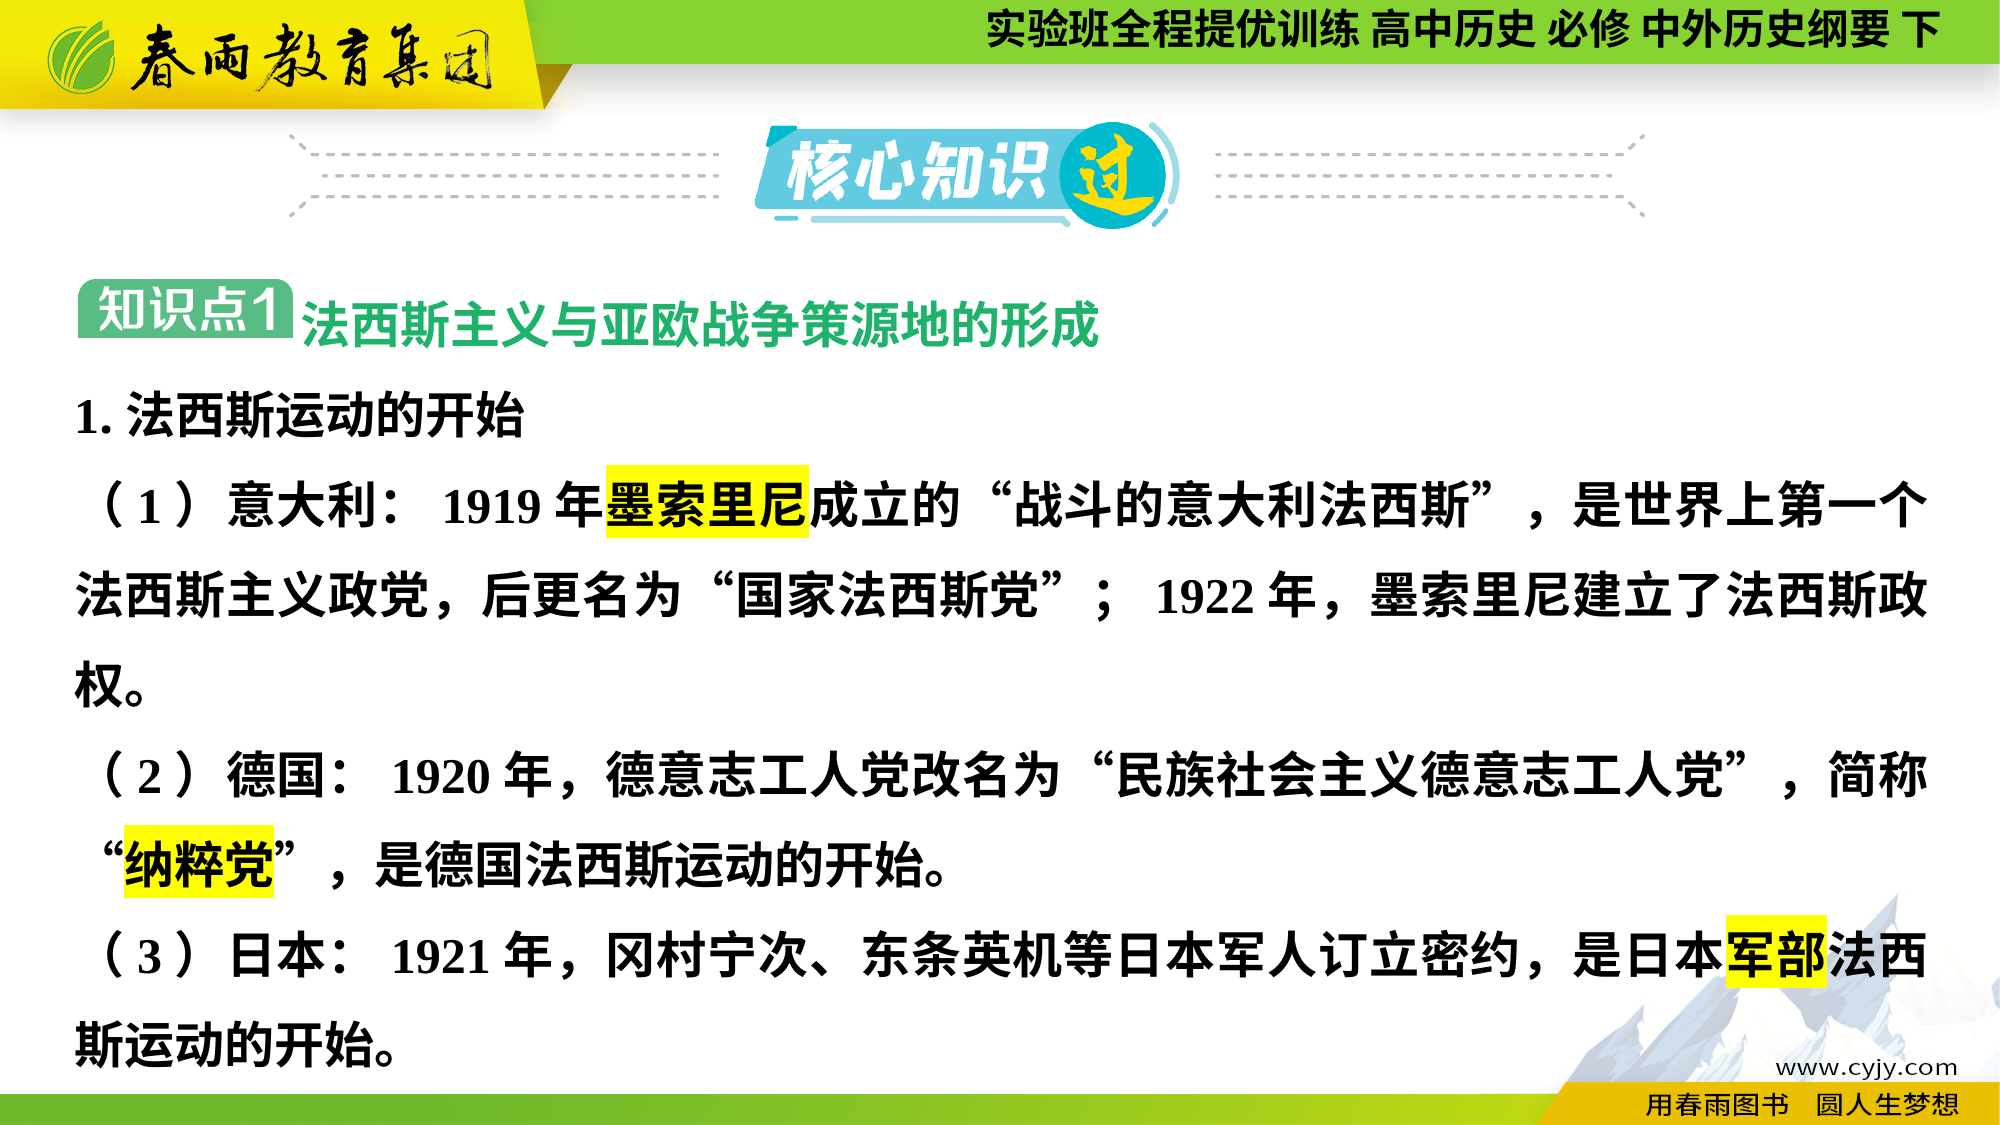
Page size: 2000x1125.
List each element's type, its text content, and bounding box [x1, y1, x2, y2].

picture [0, 0, 2000, 1125]
list 法西斯主义与亚欧战争策源地的形成 1.法西斯运动的开始 （1）意大利：1919年墨索里尼成立的“战斗的意大利法西斯”，是世界上第一个法西斯主义政党，后更名为“国家法西斯党”；1922年，墨索里尼建立了法西斯政权。 （2）德国：1920年，德意志工人党改名为“民族社会主义德意志工人党”，简称“纳粹党”，是德国法西斯运动的开始。 （3）日本：1921年，冈村宁次、东条英机等日本军人订立密约，是日本军部法西斯运动的开始。 [59, 255, 1944, 987]
